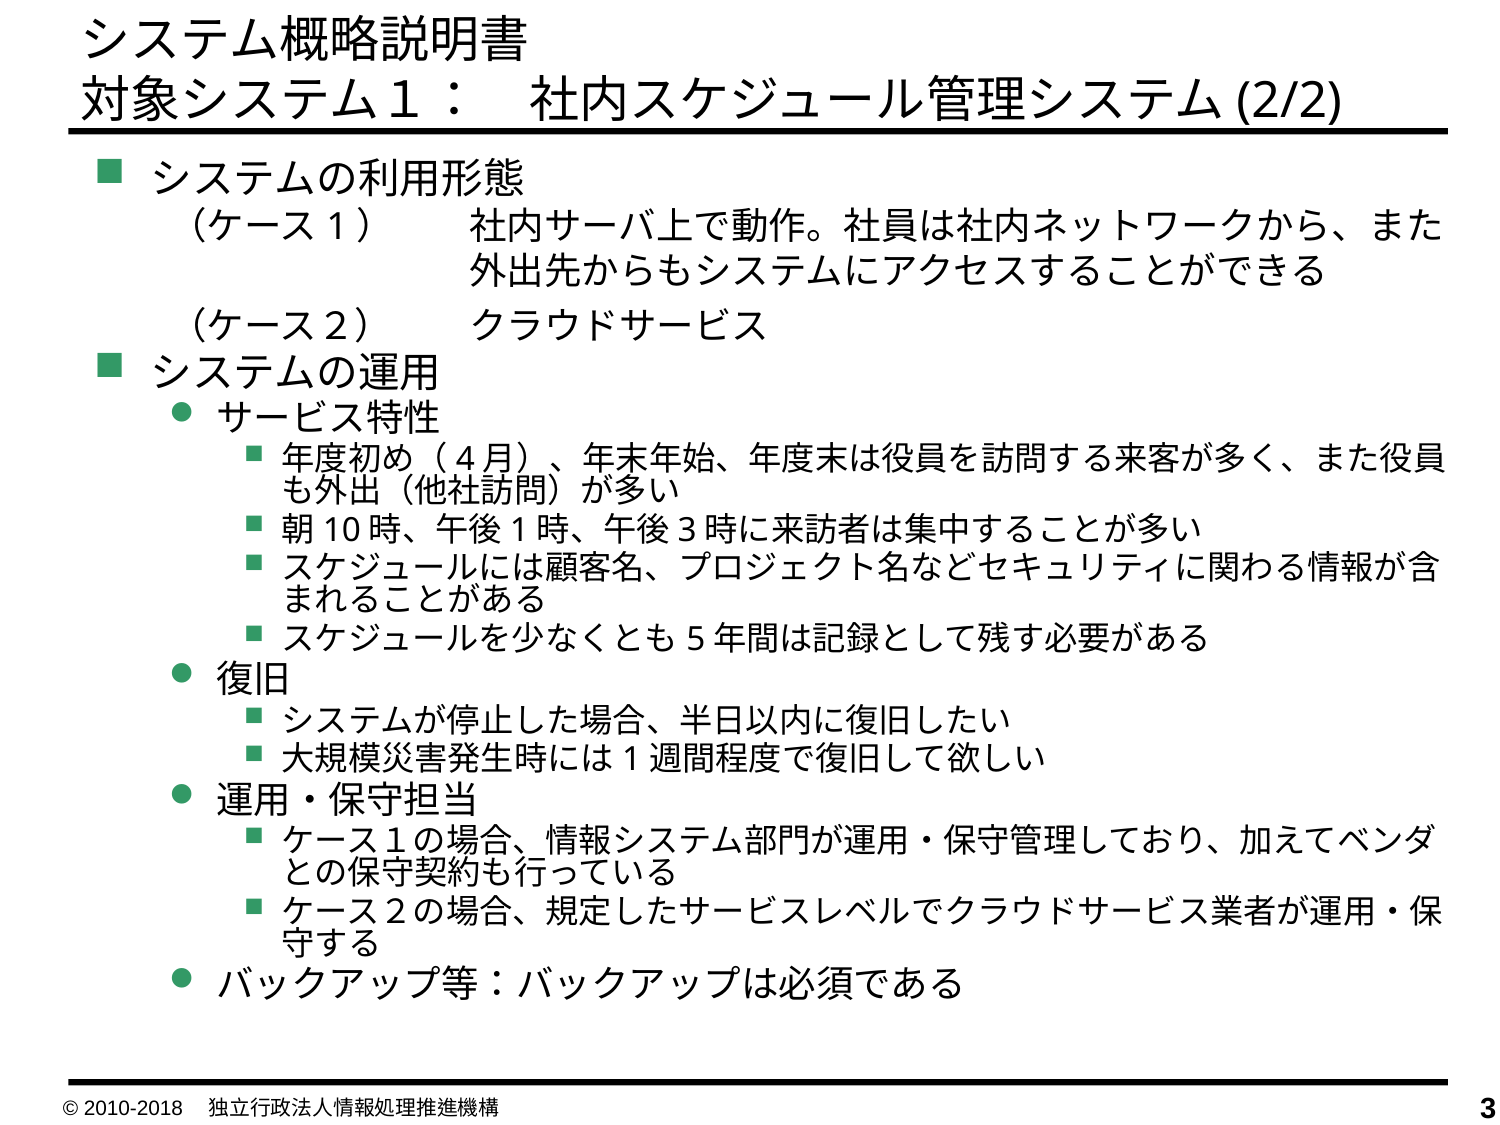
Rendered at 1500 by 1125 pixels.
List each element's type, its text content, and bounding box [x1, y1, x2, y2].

text_box システム概略説明書 対象システム１： 社内スケジュール管理システム(2/2) [66, 0, 1374, 135]
text_box システムの利用形態 （ケース1） 社内サーバ上で動作。社員は社内ネットワークから、また 外出先からもシステムにアクセスすることができる （ケース２） クラウドサービス システムの運用 サービス特性 年度初め（4月）、年末年始、年度末は役員を訪問する来客が多く、また役員も外出（他社訪問）が多い 朝10時、午後1時、午後3時に来訪者は集中することが多い スケジュールには顧客名、プロジェクト名などセキュリティに関わる情報が含まれることがある スケジュールを少なくとも5年間は記録として残す必要がある 復旧 システムが停止した場合、半日以内に復旧したい 大規模災害発生時には1週間程度で復旧して欲しい 運用・保守担当 ケース１の場合、情報システム部門が運用・保守管理しており、加えてベンダとの保守契約も行っている ケース２の場合、規定したサービスレベルでクラウドサービス業者が運用・保守する バックアップ等：バックアップは必須である [79, 144, 1480, 1063]
text_box © 2010-2018 独立行政法人情報処理推進機構 [48, 1086, 514, 1125]
